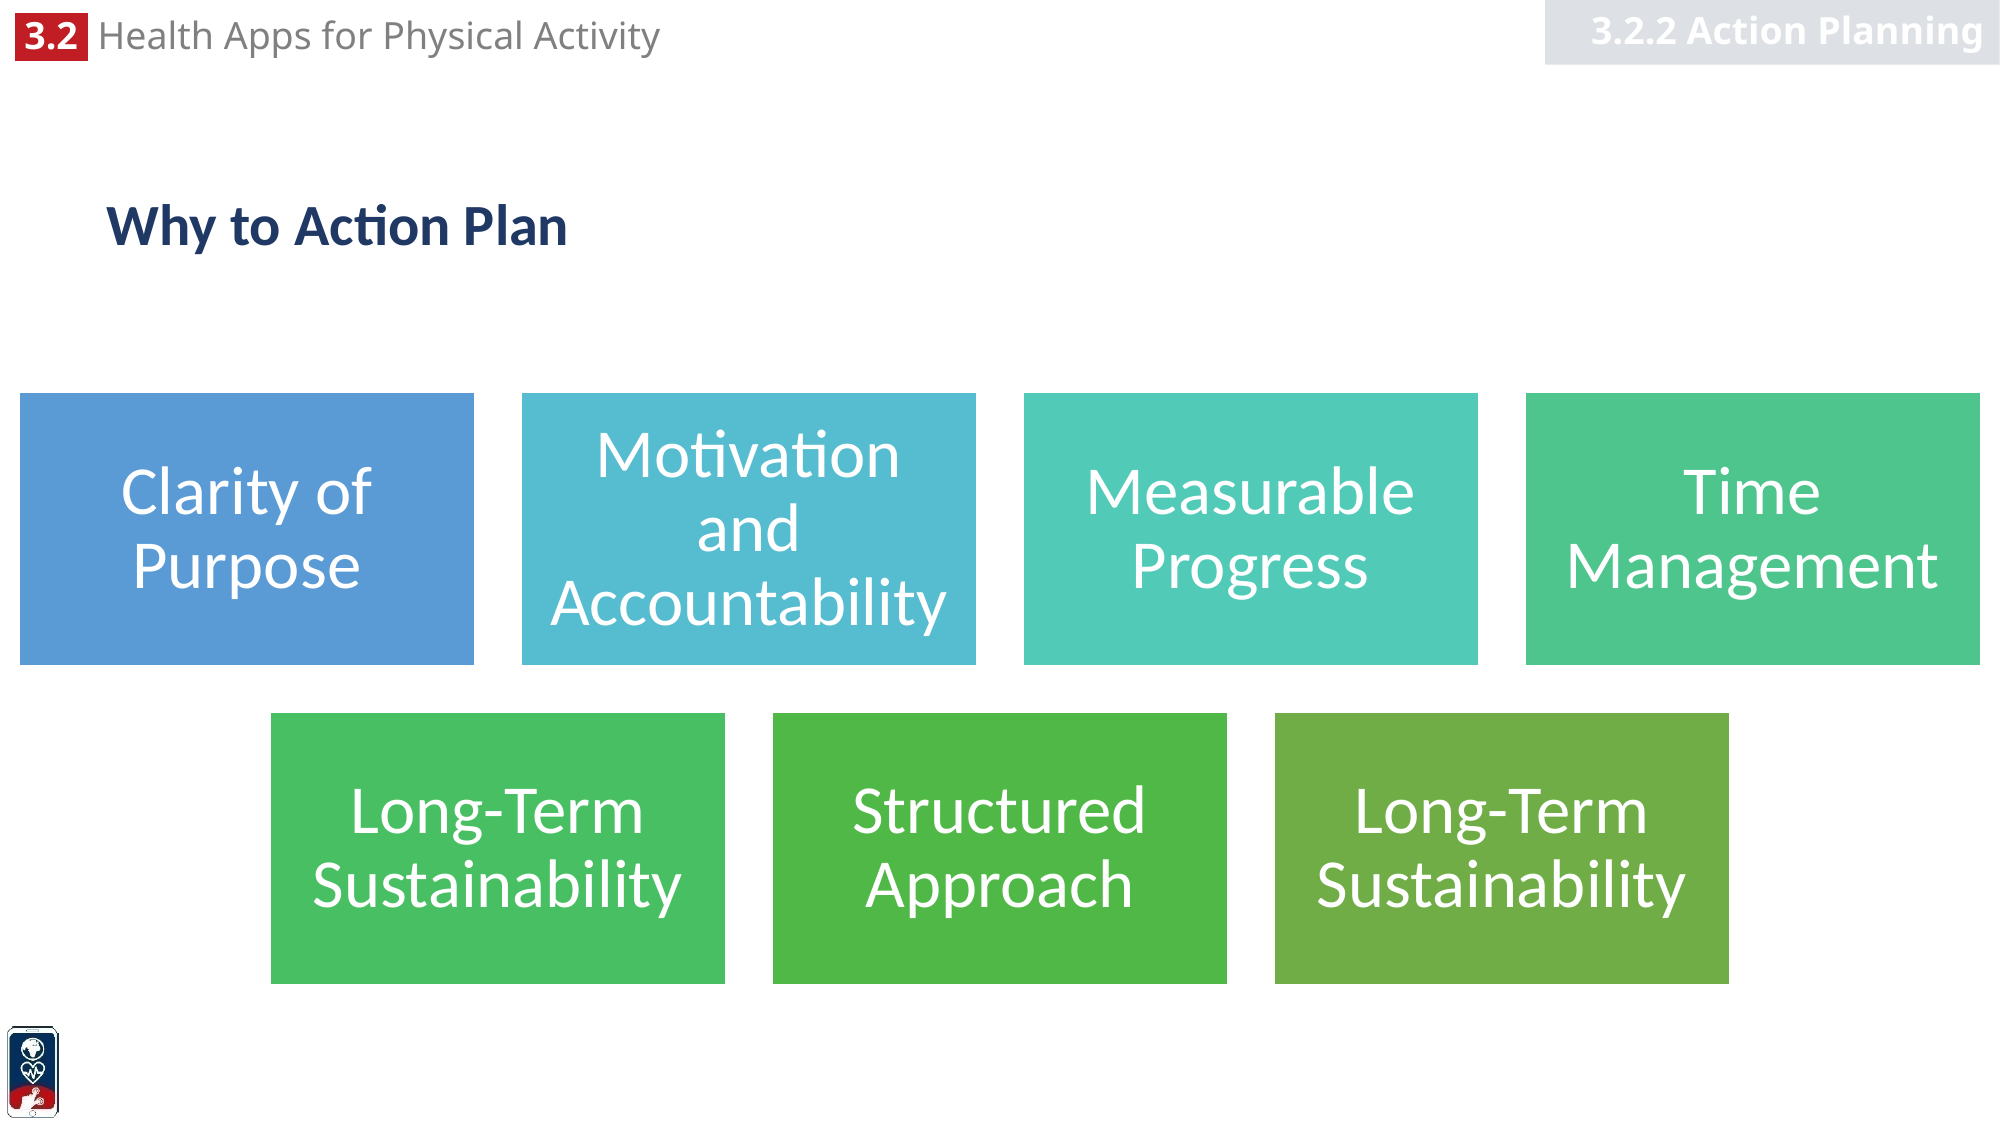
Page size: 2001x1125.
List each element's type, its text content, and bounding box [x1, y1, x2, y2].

picture [7, 1026, 18, 1118]
text_box 3.2.2 Action Planning [1545, 0, 2000, 65]
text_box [18, 252, 1982, 1125]
title Why to Action Plan [91, 177, 1906, 252]
